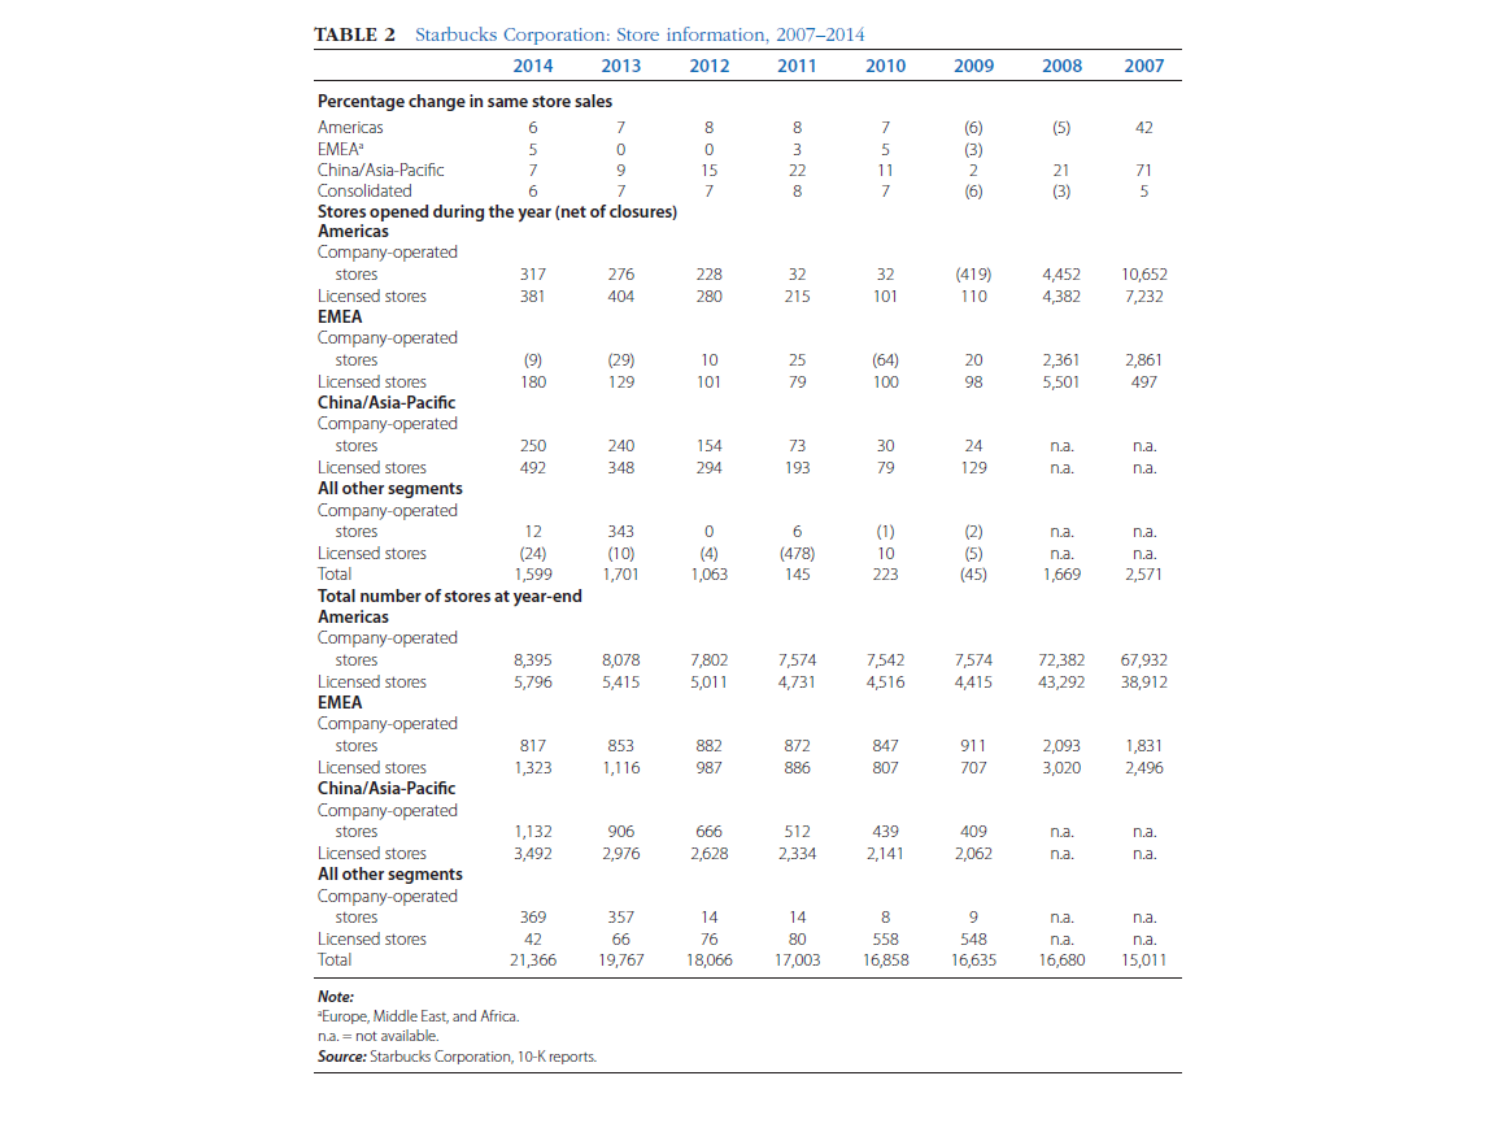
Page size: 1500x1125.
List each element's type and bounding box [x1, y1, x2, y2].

picture [300, 18, 1191, 1084]
